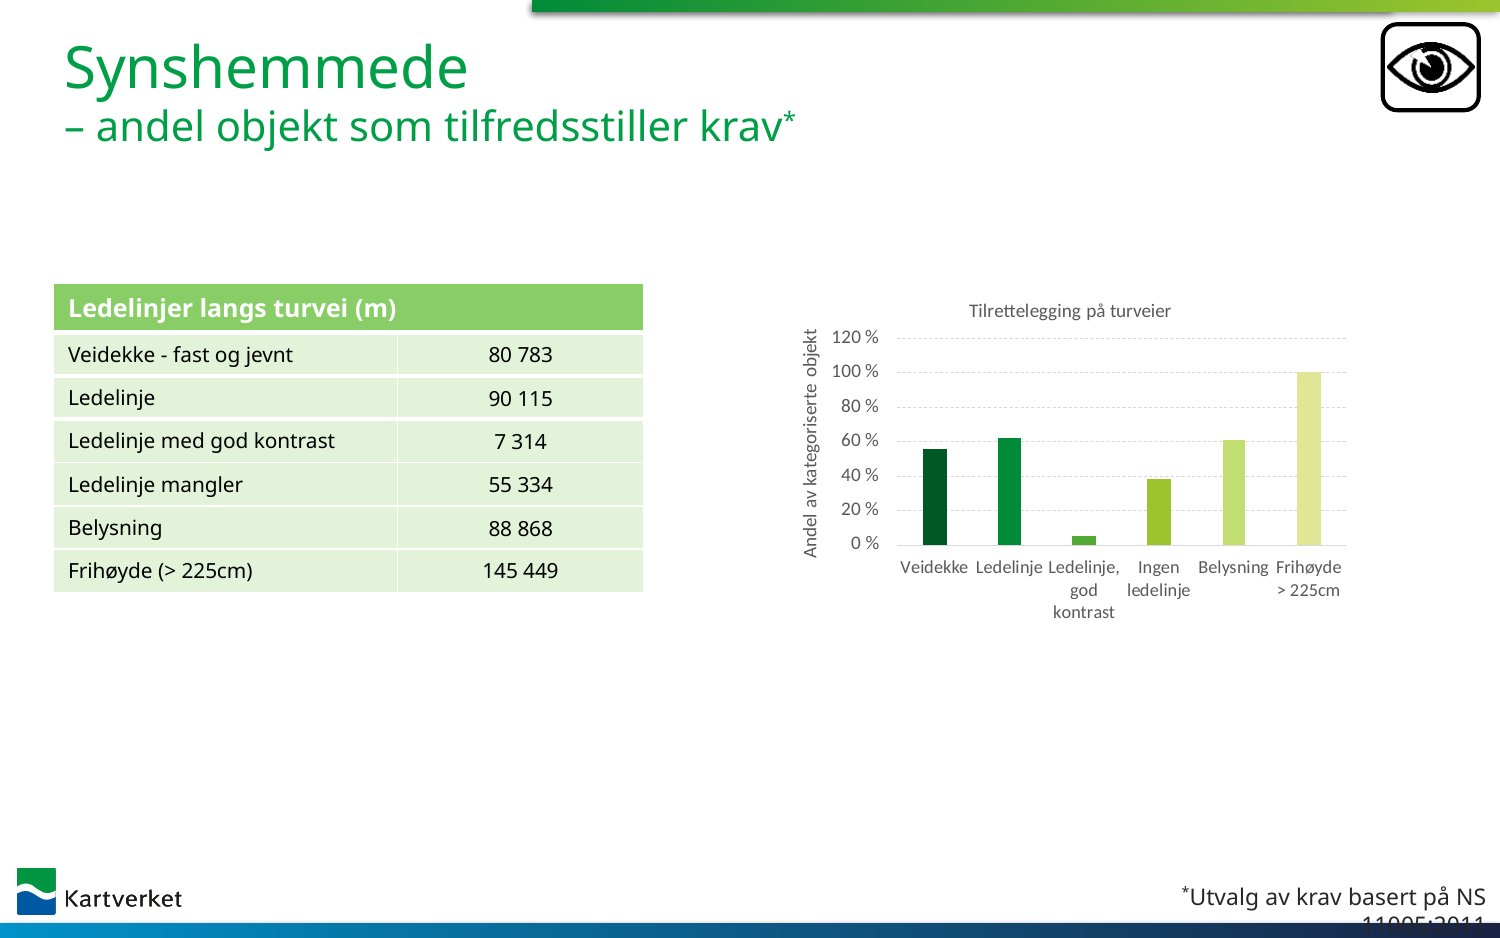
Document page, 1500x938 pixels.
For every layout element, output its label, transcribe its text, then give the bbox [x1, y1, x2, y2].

table_cell Veidekke - fast og jevnt [54, 335, 397, 374]
table_cell 90 115 [398, 378, 643, 417]
text_box Synshemmede – andel objekt som tilfredsstiller krav* [49, 24, 1431, 158]
table_cell 55 334 [398, 463, 643, 505]
table_cell 88 868 [398, 507, 643, 548]
table_header Ledelinjer langs turvei (m) [54, 284, 643, 330]
table_cell Belysning [54, 507, 397, 548]
table_cell Ledelinje mangler [54, 463, 397, 505]
table_cell 145 449 [398, 550, 643, 592]
table_cell Frihøyde (> 225cm) [54, 550, 397, 592]
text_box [1382, 24, 1480, 111]
table_cell Ledelinje [54, 378, 397, 417]
table_cell 80 783 [398, 335, 643, 374]
text_box *Utvalg av krav basert på NS 11005:2011 [1068, 873, 1500, 938]
table_cell 7 314 [398, 421, 643, 462]
table_cell Ledelinje med god kontrast [54, 421, 397, 462]
picture [791, 291, 1349, 630]
